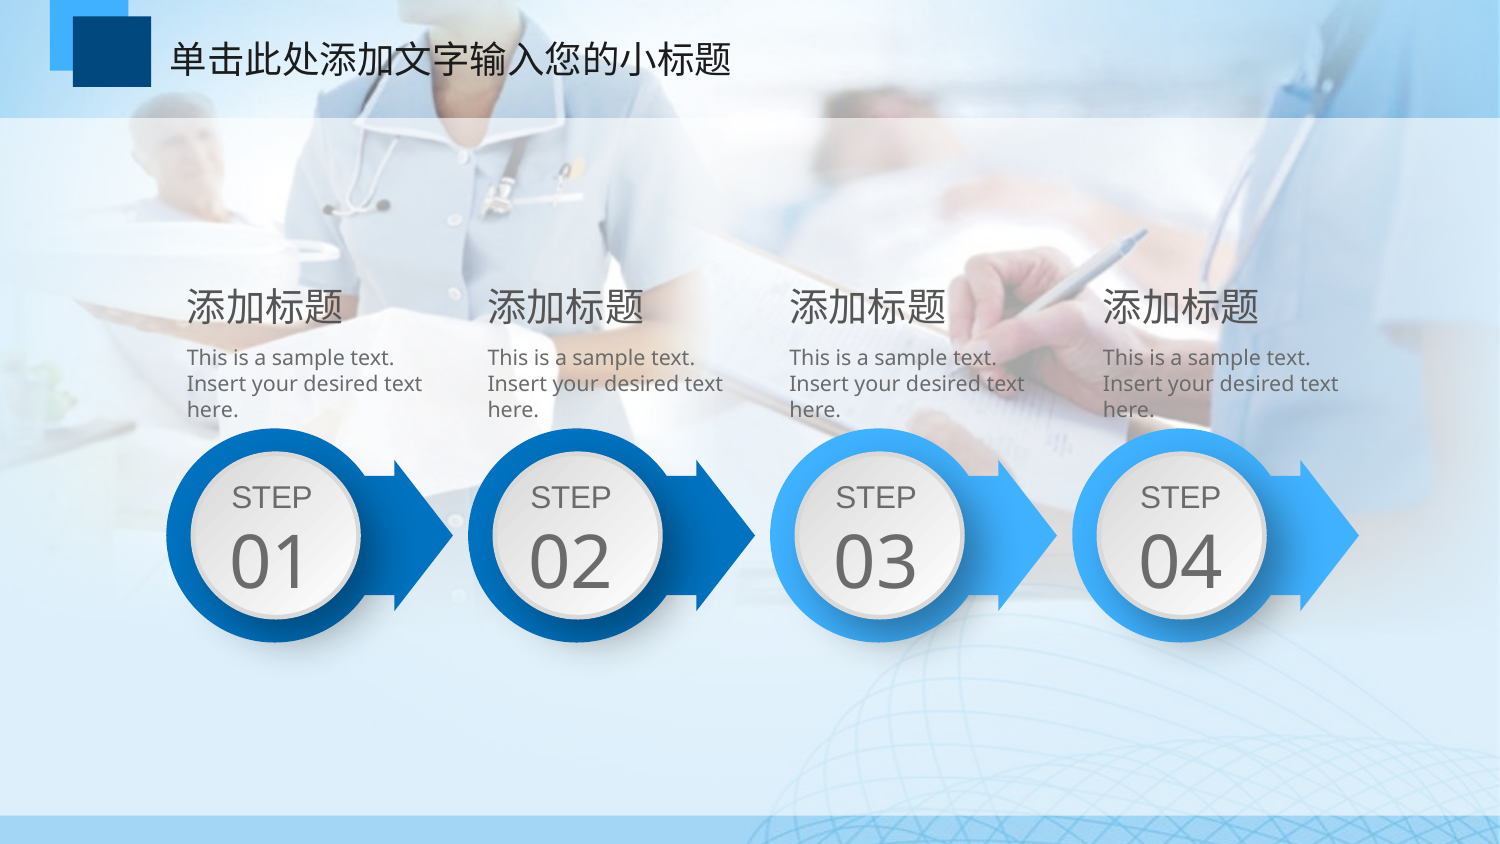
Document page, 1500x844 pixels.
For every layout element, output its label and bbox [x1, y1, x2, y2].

text_box [472, 274, 770, 405]
picture [0, 816, 1500, 844]
text_box [165, 428, 454, 643]
text_box [769, 428, 1058, 643]
picture [0, 0, 1500, 118]
text_box [171, 274, 469, 405]
text_box [467, 428, 756, 643]
text_box [774, 274, 1071, 405]
text_box [1087, 274, 1385, 405]
text_box [1071, 428, 1360, 643]
